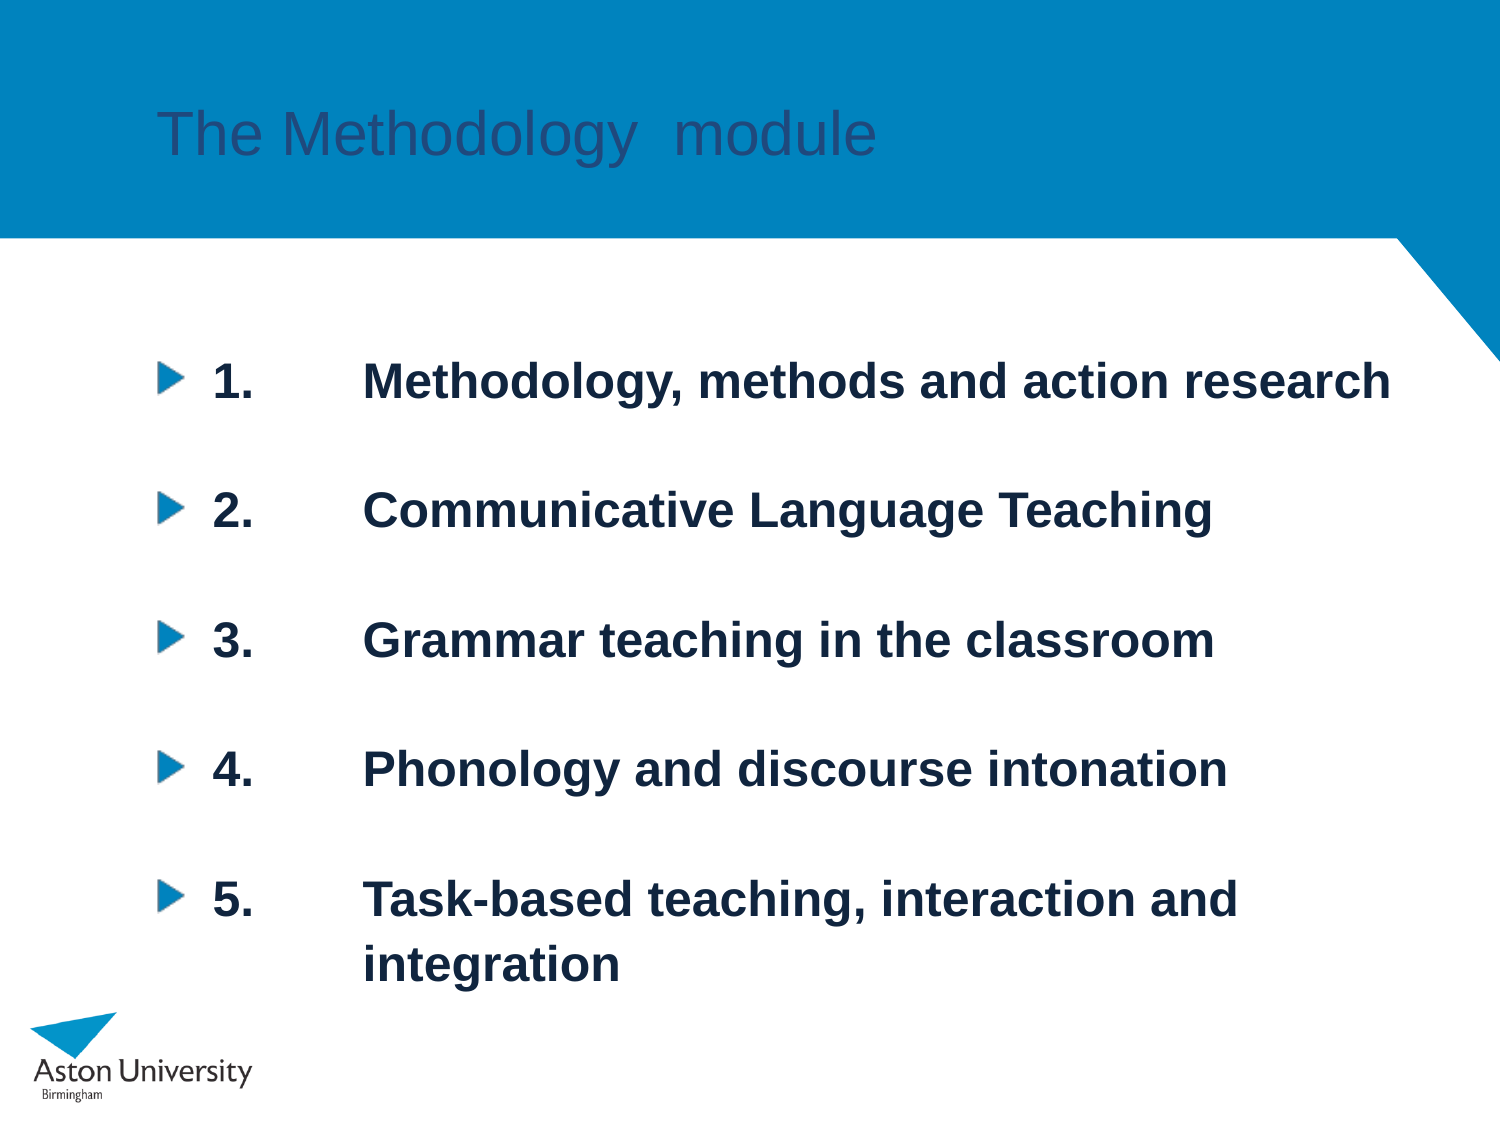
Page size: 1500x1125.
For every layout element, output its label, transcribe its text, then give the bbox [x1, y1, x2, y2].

picture [156, 619, 192, 655]
list 1. Methodology, methods and action research 2. Communicative Language Teaching 3. Grammar teaching in the classroom 4. Phonology and discourse intonation 5. Task-based teaching, interaction and integration [156, 343, 1398, 1004]
picture [156, 490, 192, 526]
picture [156, 878, 192, 914]
title The Methodology module [156, 92, 1398, 177]
picture [156, 360, 192, 396]
picture [156, 749, 192, 785]
picture [28, 1011, 253, 1103]
